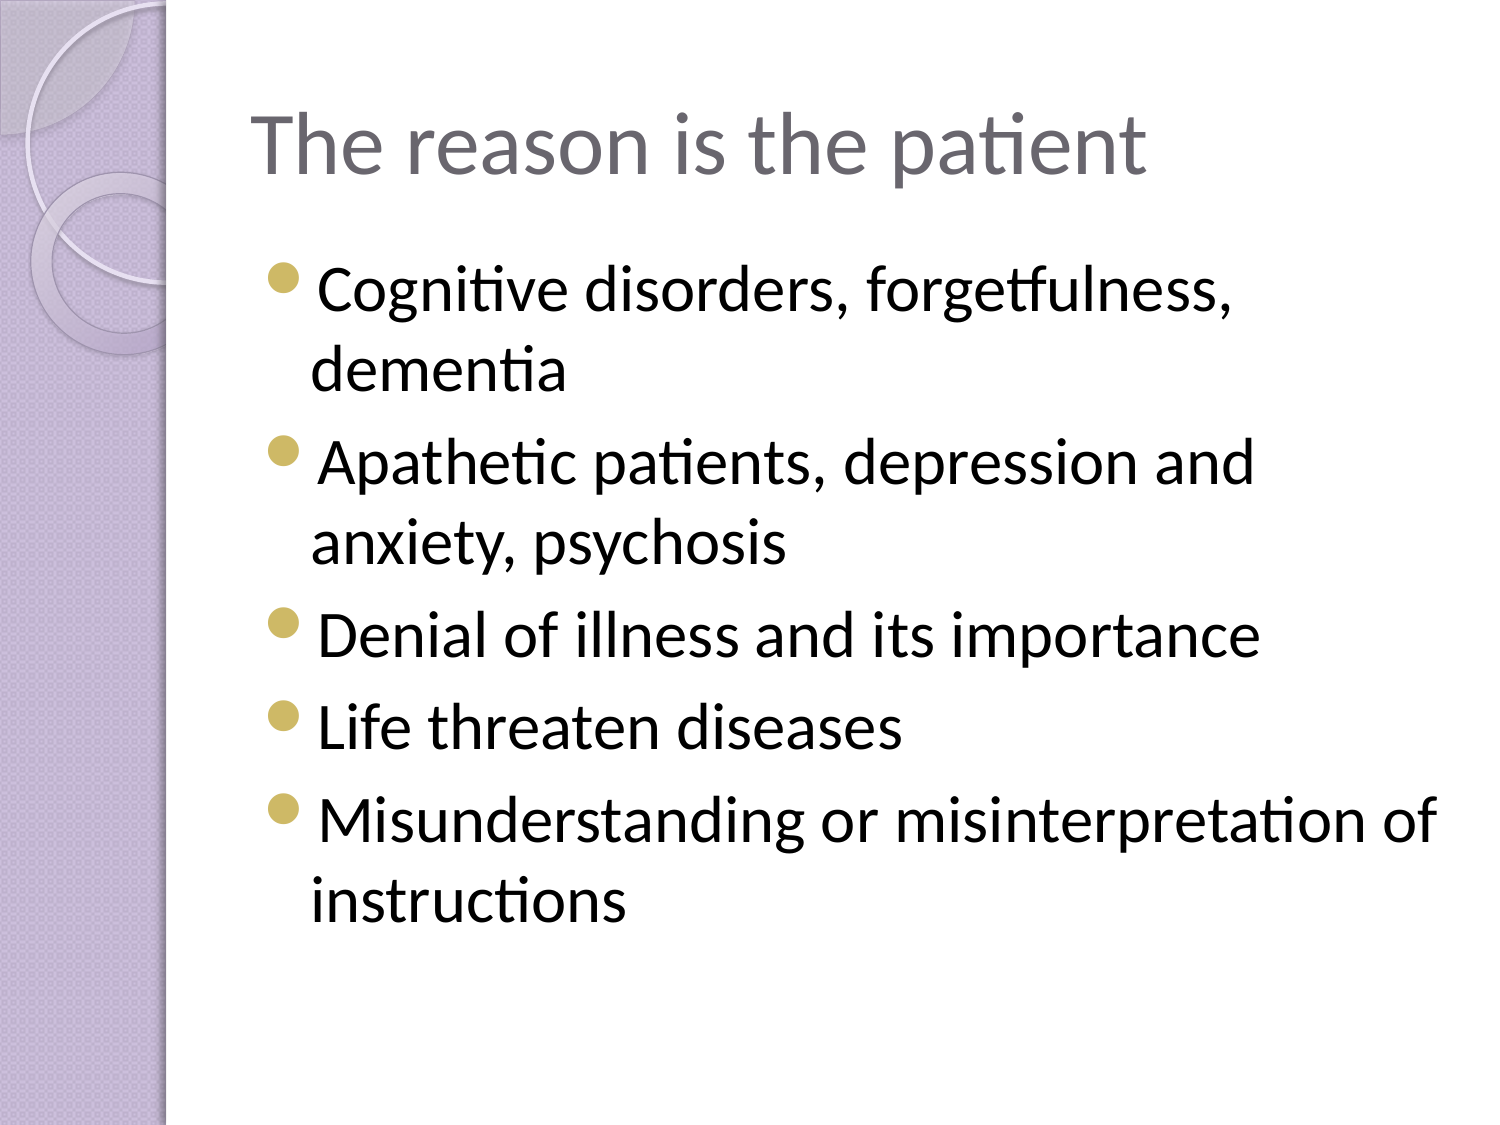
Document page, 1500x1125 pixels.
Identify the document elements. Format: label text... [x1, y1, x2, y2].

title The reason is the patient [235, 45, 1466, 233]
list Cognitive disorders, forgetfulness, dementia Apathetic patients, depression and anxiety, psychosis Denial of illness and its importance Life threaten diseases Misunderstanding or misinterpretation of instructions [235, 237, 1466, 1025]
